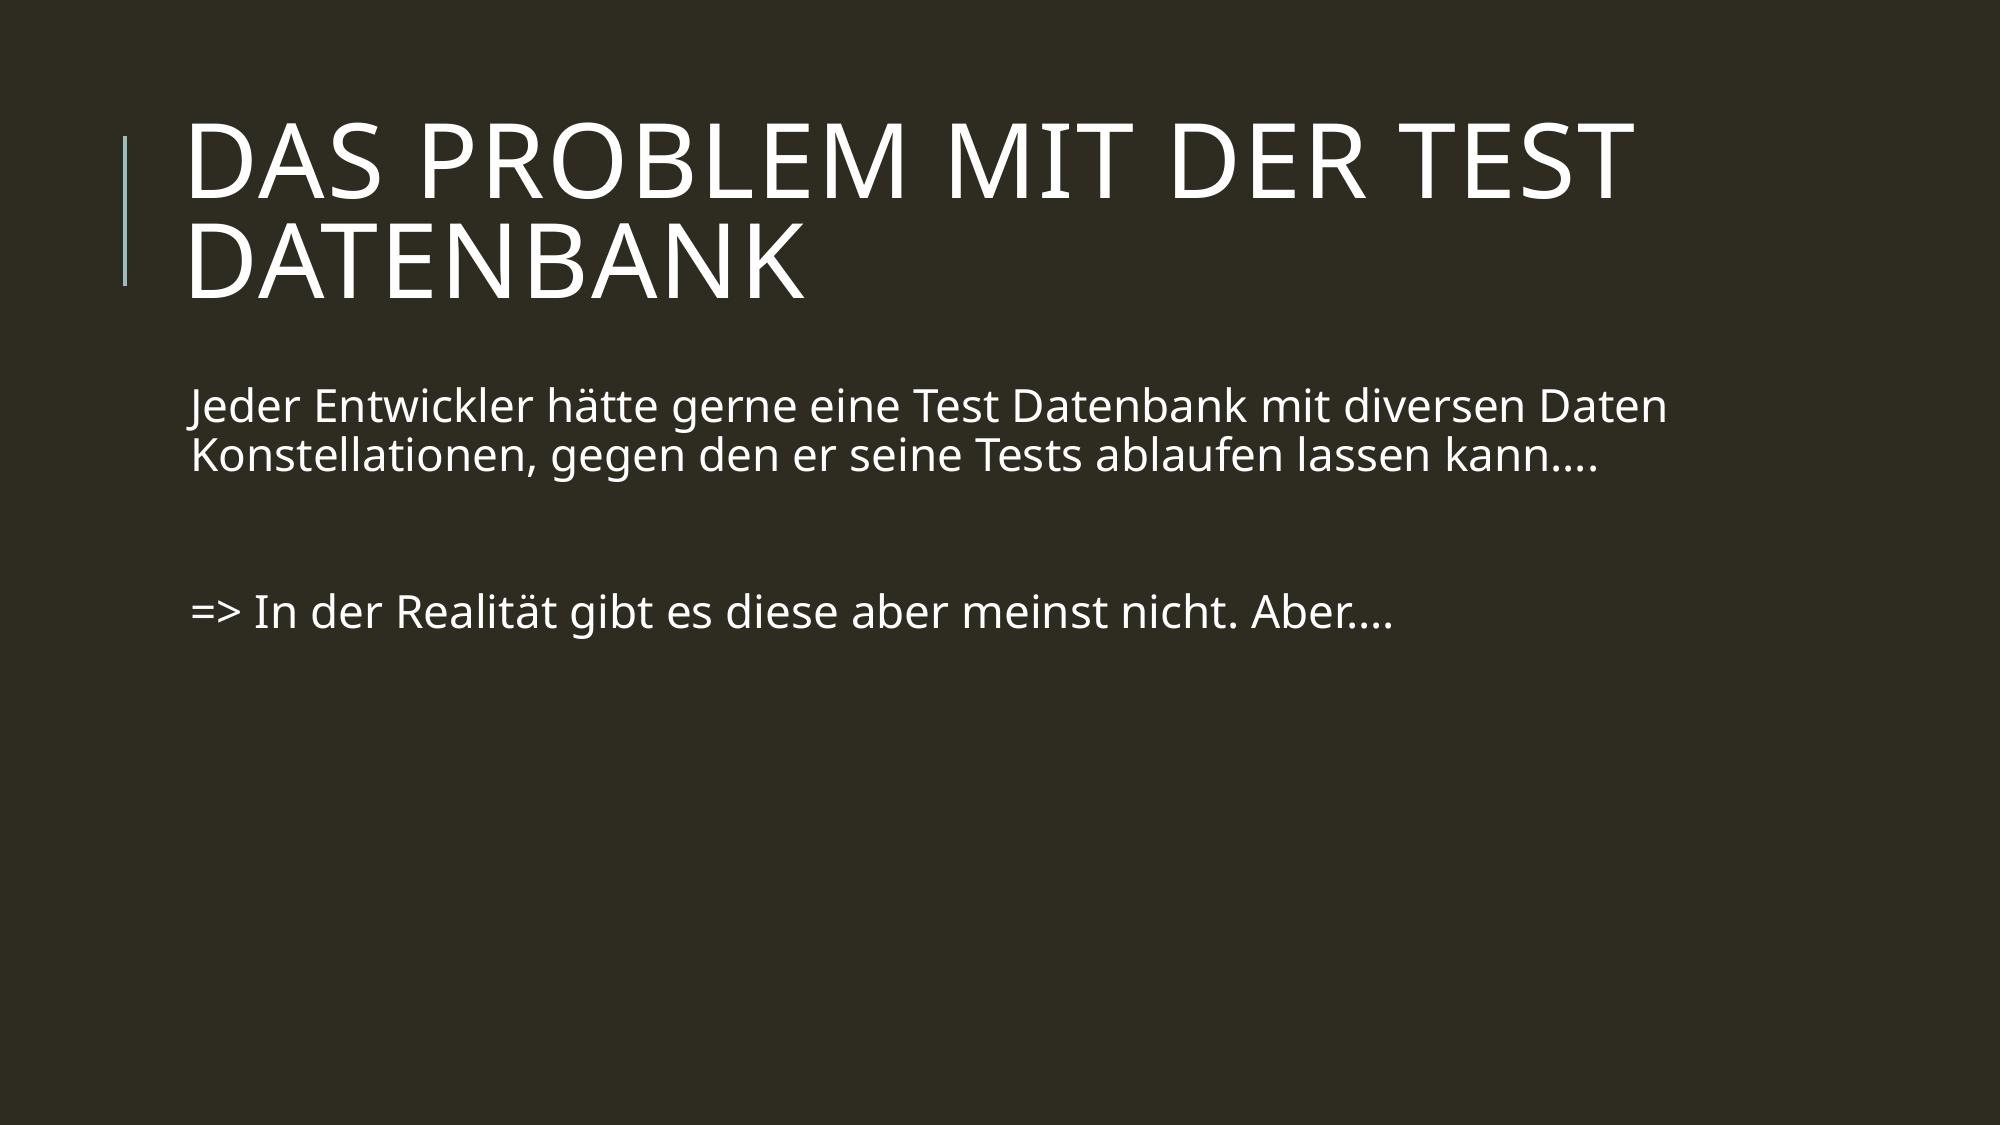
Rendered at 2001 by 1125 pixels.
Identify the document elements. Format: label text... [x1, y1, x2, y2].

title Das Problem mit der Test Datenbank [168, 96, 1763, 342]
list Jeder Entwickler hätte gerne eine Test Datenbank mit diversen Daten Konstellationen, gegen den er seine Tests ablaufen lassen kann…. => In der Realität gibt es diese aber meinst nicht. Aber…. [168, 375, 1763, 1035]
